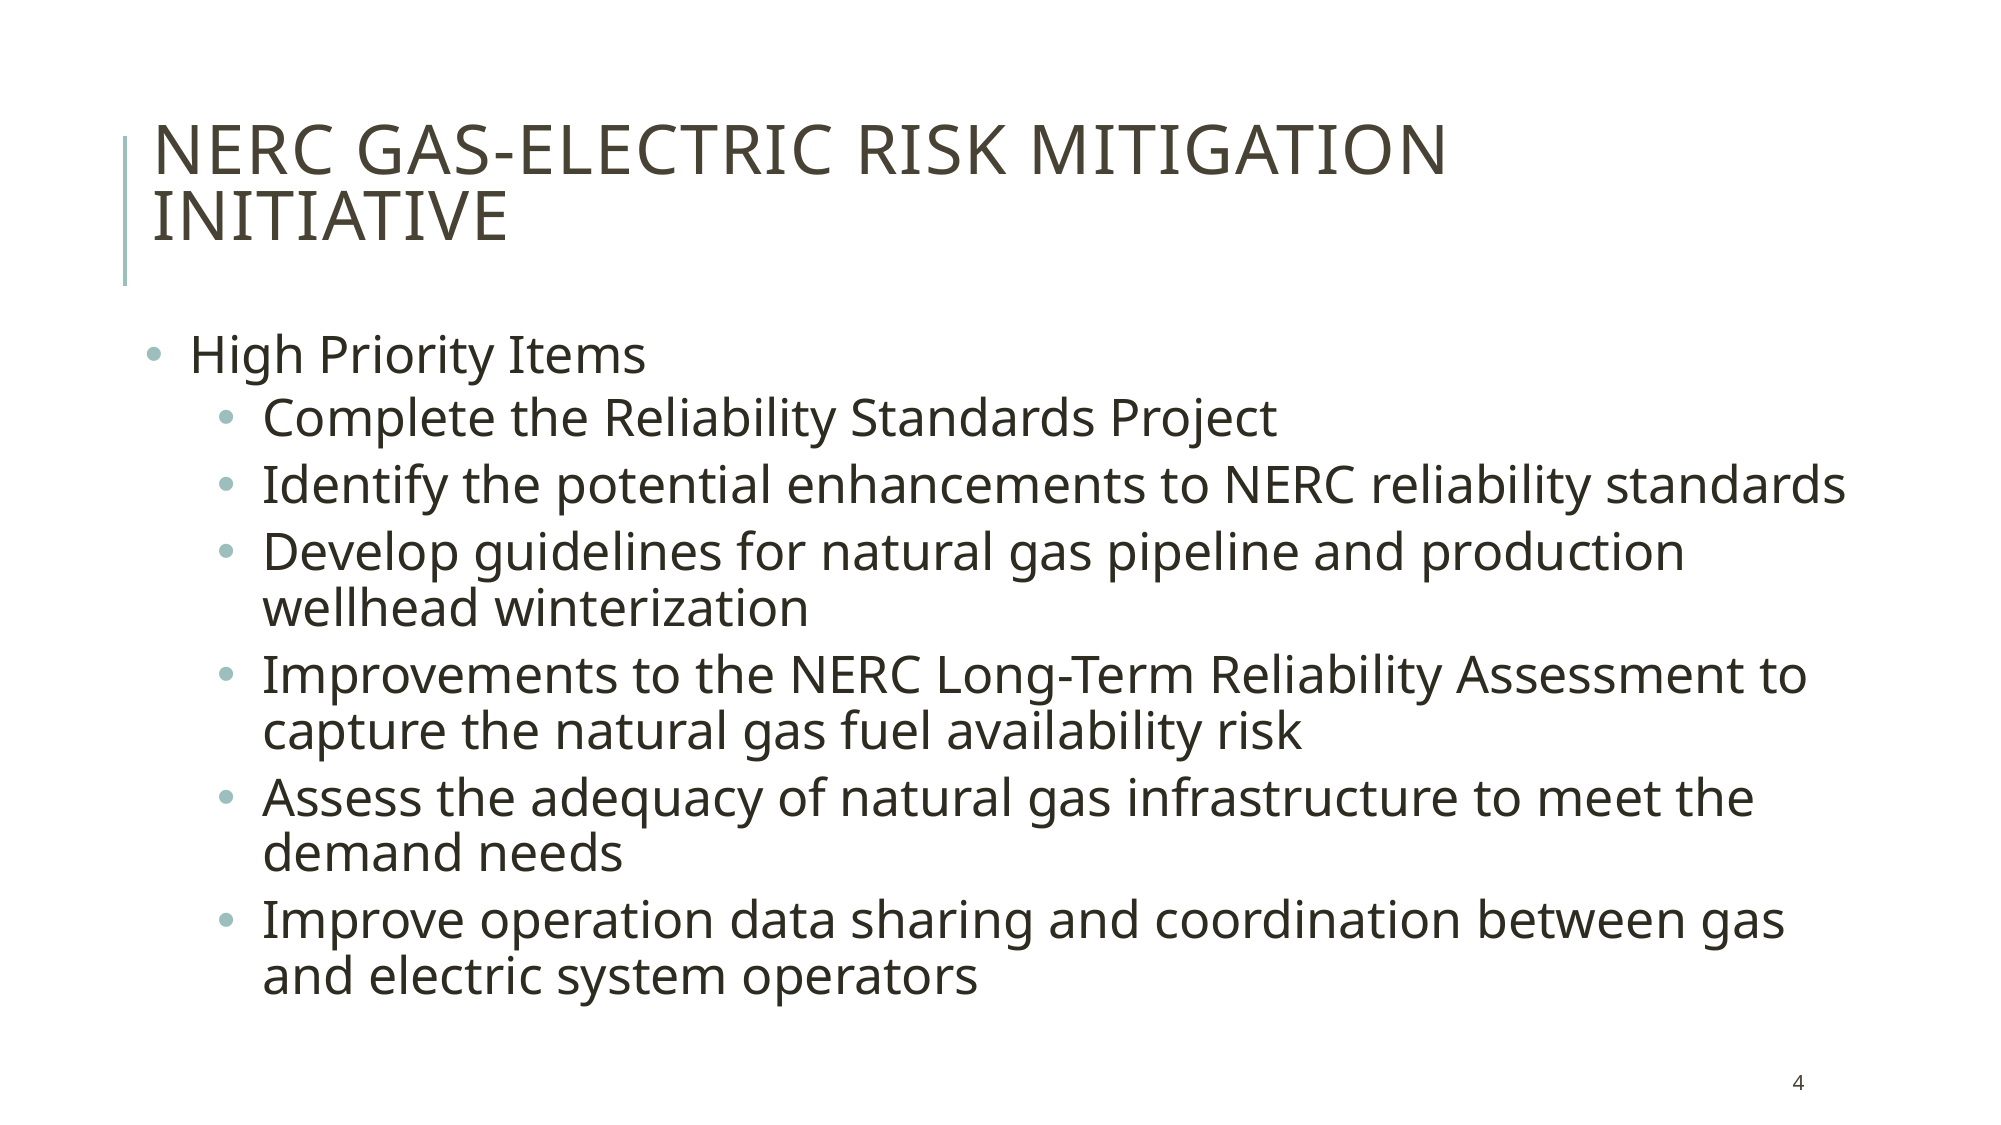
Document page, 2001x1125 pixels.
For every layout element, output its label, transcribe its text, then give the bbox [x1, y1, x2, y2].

slide_number 4 [1777, 1061, 1938, 1107]
title NERC Gas-Electric Risk Mitigation Initiative [137, 113, 1777, 262]
list High Priority Items Complete the Reliability Standards Project Identify the potential enhancements to NERC reliability standards Develop guidelines for natural gas pipeline and production wellhead winterization Improvements to the NERC Long-Term Reliability Assessment to capture the natural gas fuel availability risk Assess the adequacy of natural gas infrastructure to meet the demand needs Improve operation data sharing and coordination between gas and electric system operators [137, 321, 1863, 1035]
